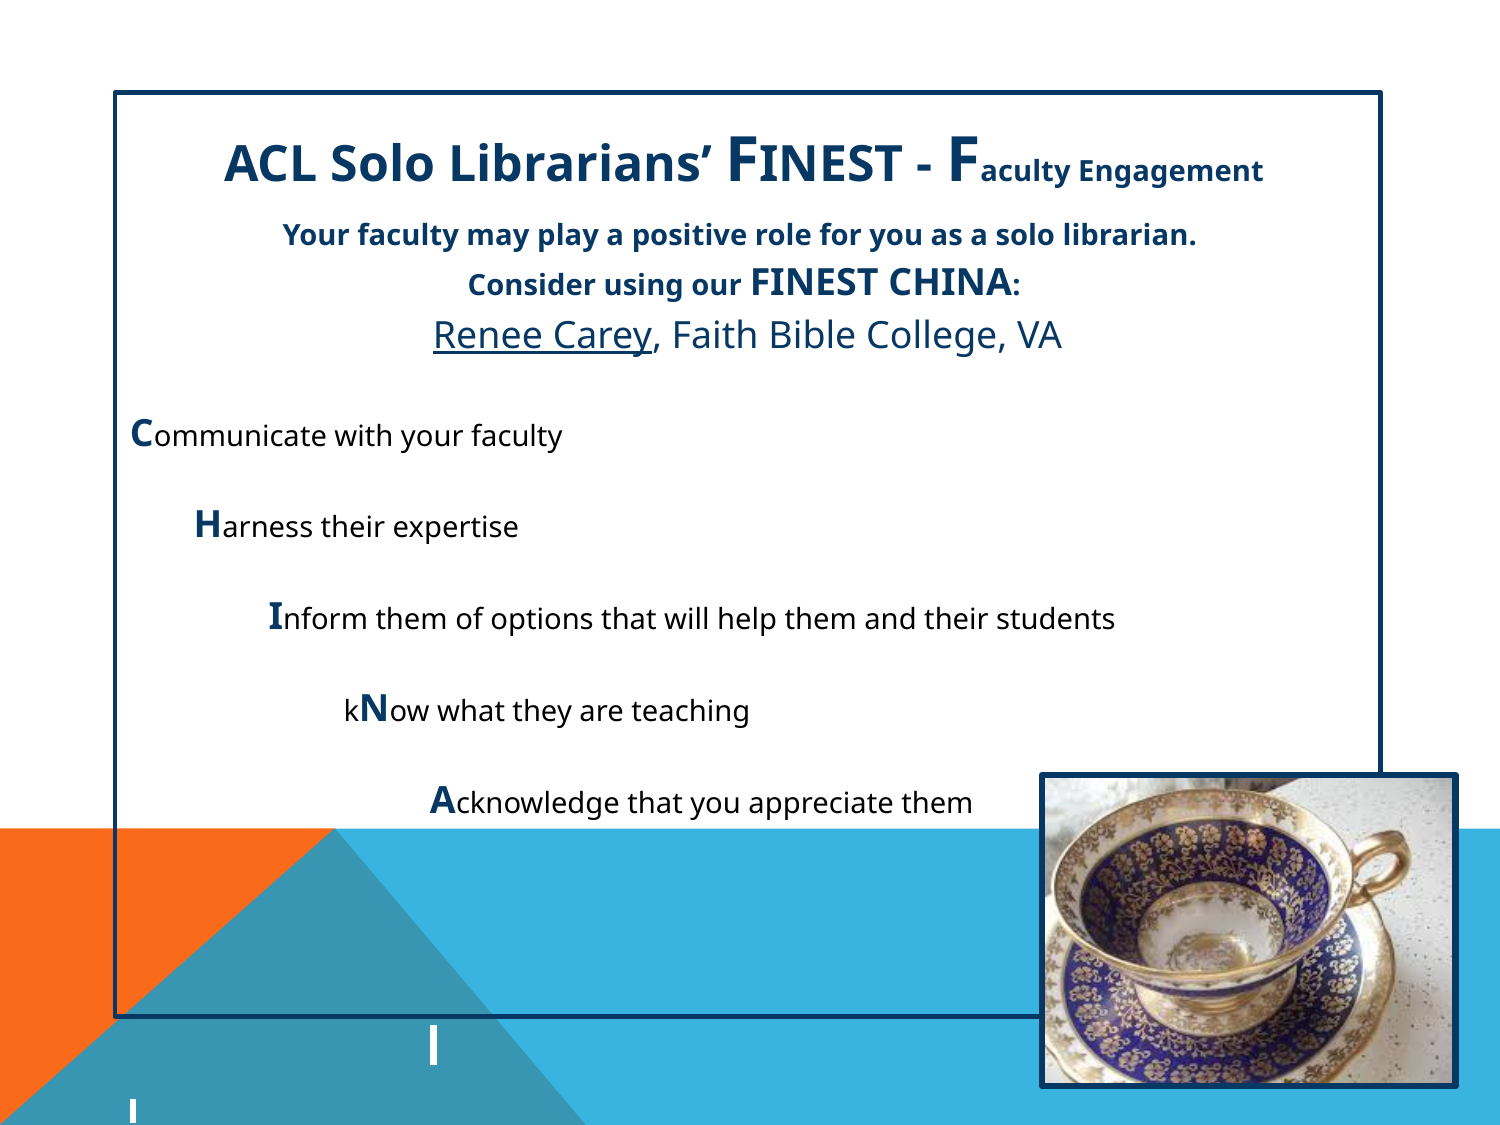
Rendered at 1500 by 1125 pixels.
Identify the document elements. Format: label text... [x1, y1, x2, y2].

text_box ACL Solo Librarians’ FINEST - Faculty Engagement Your faculty may play a positive role for you as a solo librarian. Consider using our FINEST CHINA: Renee Carey, Faith Bible College, VA Communicate with your faculty Harness their expertise Inform them of options that will help them and their students kNow what they are teaching Acknowledge that you appreciate them [115, 92, 1381, 1017]
picture [1044, 777, 1453, 1084]
